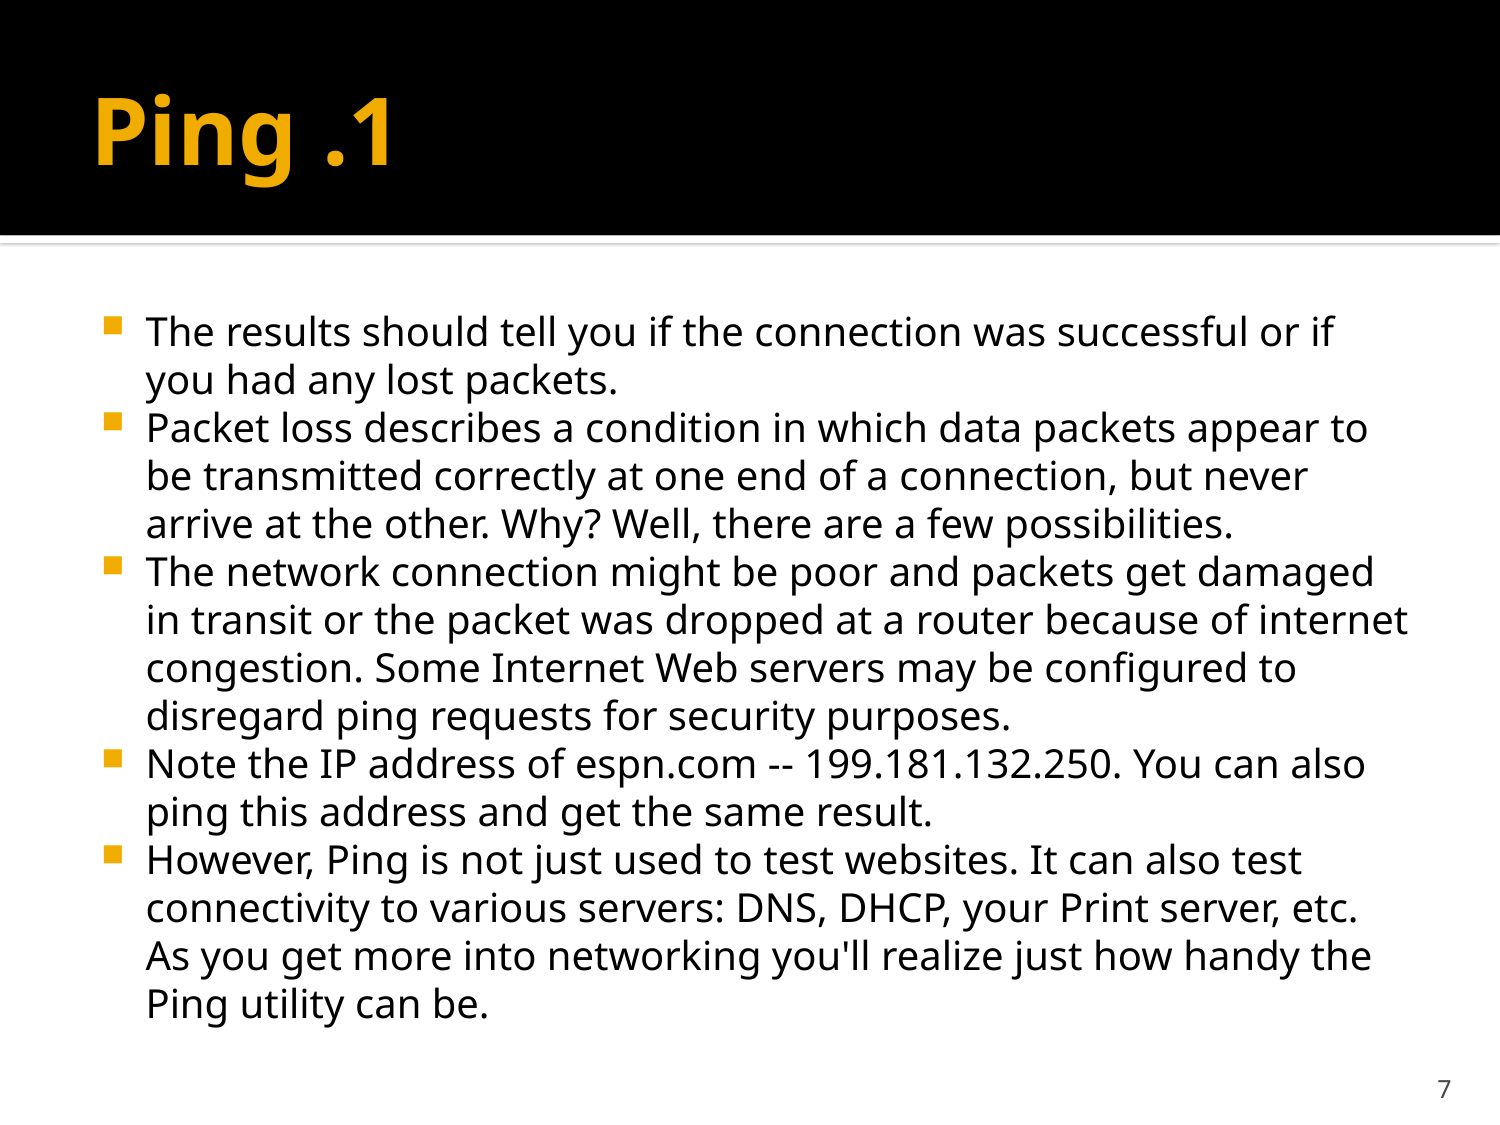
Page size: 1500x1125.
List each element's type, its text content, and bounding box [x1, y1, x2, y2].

slide_number 7 [1345, 1062, 1467, 1108]
list The results should tell you if the connection was successful or if you had any lost packets. Packet loss describes a condition in which data packets appear to be transmitted correctly at one end of a connection, but never arrive at the other. Why? Well, there are a few possibilities. The network connection might be poor and packets get damaged in transit or the packet was dropped at a router because of internet congestion. Some Internet Web servers may be configured to disregard ping requests for security purposes. Note the IP address of espn.com -- 199.181.132.250. You can also ping this address and get the same result. However, Ping is not just used to test websites. It can also test connectivity to various servers: DNS, DHCP, your Print server, etc. As you get more into networking you'll realize just how handy the Ping utility can be. [75, 291, 1425, 1050]
title 1. Ping [75, 25, 1425, 231]
